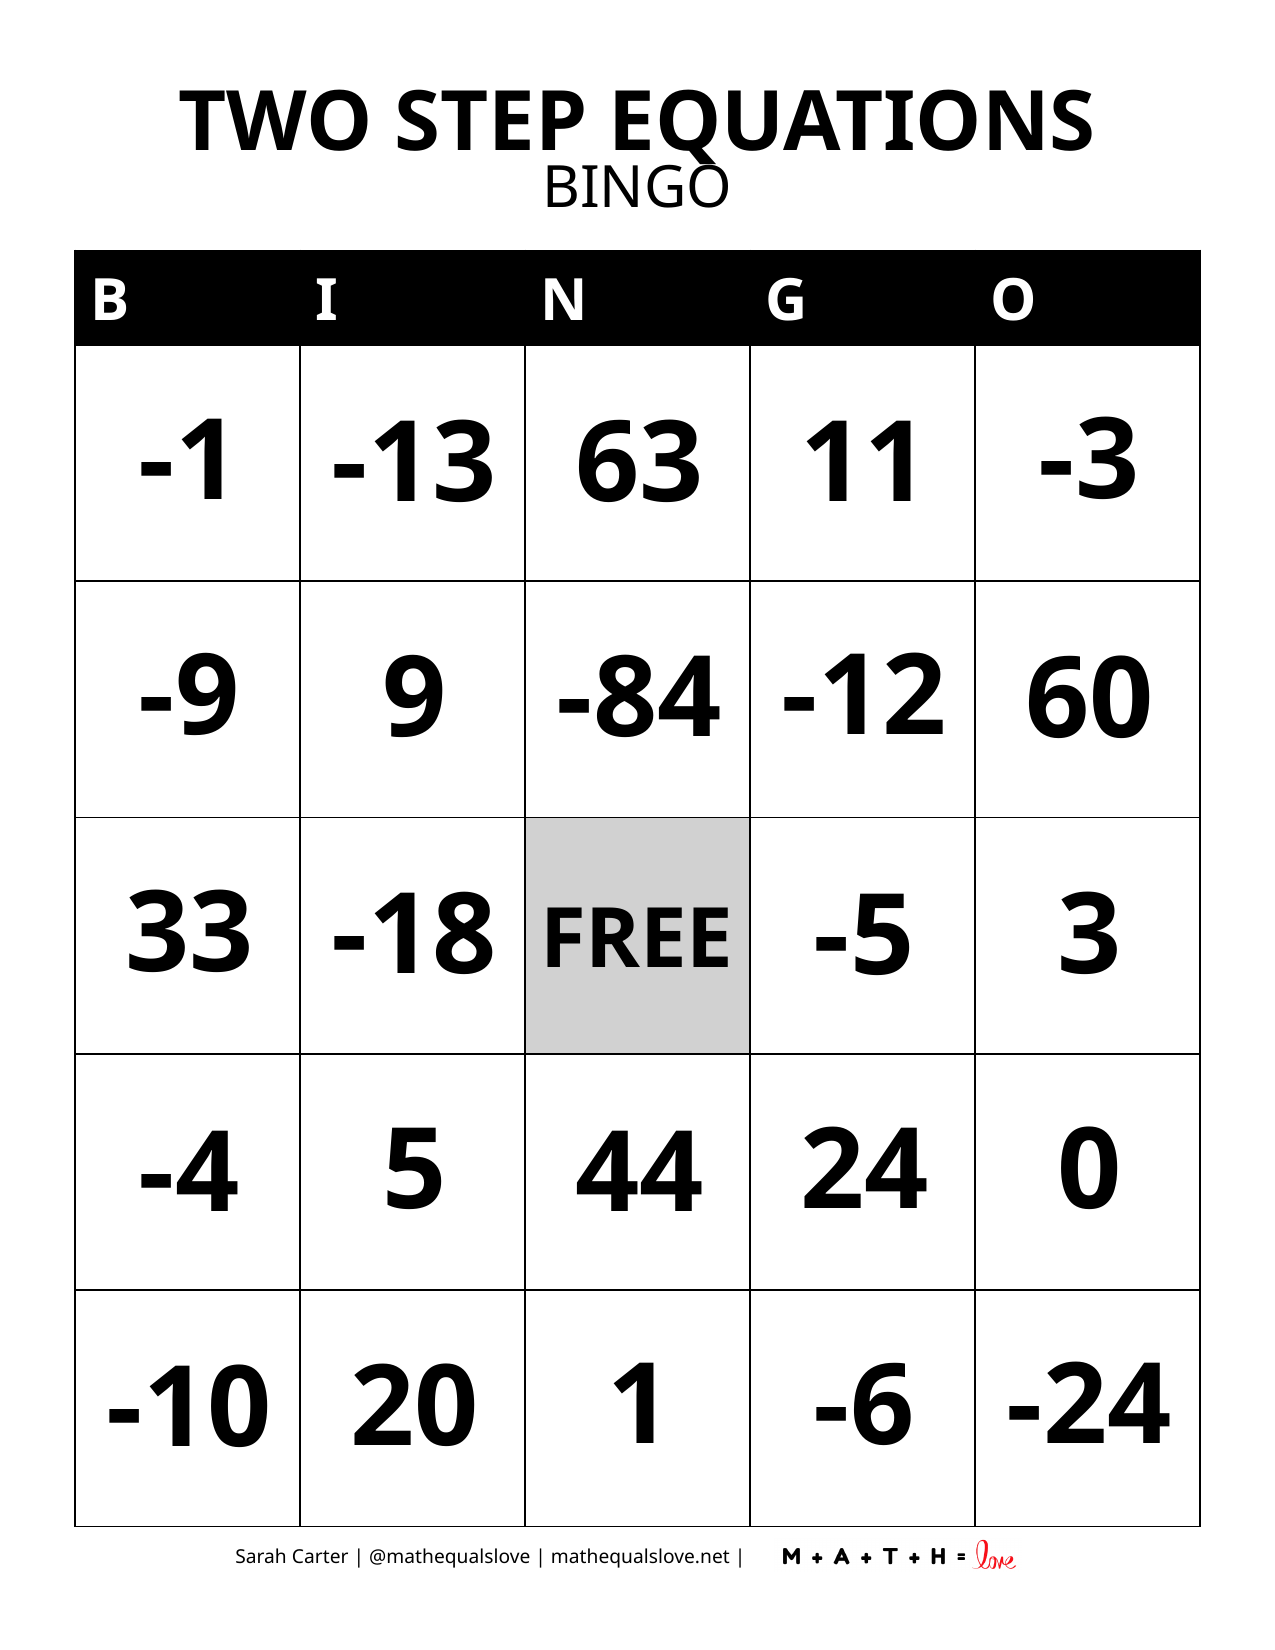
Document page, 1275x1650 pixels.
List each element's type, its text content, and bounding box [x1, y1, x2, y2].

text_box 0 [975, 1139, 1203, 1187]
table_cell [76, 1190, 299, 1289]
table_cell [976, 818, 1199, 905]
table_cell [301, 1291, 524, 1376]
table_cell [301, 818, 524, 905]
table_cell [76, 713, 299, 817]
table_cell [526, 1190, 749, 1289]
text_box -1 [75, 430, 303, 478]
table_header O [976, 251, 1199, 344]
table_cell [976, 953, 1199, 1053]
text_box BINGO [74, 175, 1200, 226]
text_box TWO STEP EQUATIONS [74, 59, 1200, 175]
table_cell [976, 582, 1199, 668]
table_cell [301, 481, 524, 580]
table_cell [526, 480, 749, 580]
table_cell FREE [526, 818, 749, 1053]
table_header N [526, 251, 749, 344]
table_cell [526, 1422, 749, 1526]
text_box -24 [975, 1374, 1203, 1422]
table_cell [76, 1055, 299, 1142]
text_box -13 [300, 433, 528, 481]
text_box 5 [300, 1139, 528, 1187]
table_cell [751, 1291, 974, 1375]
table_cell [751, 1423, 974, 1526]
table_header B [76, 251, 299, 344]
table_cell [976, 1422, 1199, 1526]
text_box 1 [525, 1374, 753, 1422]
table_cell [751, 1188, 974, 1289]
table_cell [751, 346, 974, 433]
table_cell [301, 953, 524, 1053]
table_cell [976, 716, 1199, 817]
text_box 9 [300, 667, 528, 715]
table_cell [751, 713, 974, 817]
table_cell [976, 1187, 1199, 1289]
text_box 24 [750, 1140, 978, 1188]
table_cell [751, 818, 974, 906]
text_box -5 [750, 906, 978, 954]
text_box -4 [75, 1142, 303, 1190]
table_cell [526, 346, 749, 432]
table_cell [301, 1055, 524, 1139]
table_cell [76, 582, 299, 665]
table_cell [76, 818, 299, 903]
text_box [220, 1535, 1055, 1576]
table_cell [976, 1291, 1199, 1374]
table_cell [301, 1187, 524, 1289]
text_box 3 [975, 905, 1203, 953]
text_box -3 [975, 429, 1203, 477]
text_box 60 [975, 668, 1203, 716]
table_cell [526, 1055, 749, 1142]
table_cell [751, 582, 974, 665]
table_cell [751, 954, 974, 1053]
table_cell [526, 582, 749, 667]
table_cell [76, 1291, 299, 1377]
text_box -10 [75, 1377, 303, 1425]
text_box -18 [300, 905, 528, 953]
text_box 63 [525, 432, 753, 480]
table_header I [301, 251, 524, 344]
table_cell [76, 951, 299, 1053]
table_cell [76, 1425, 299, 1526]
table_cell [526, 715, 749, 817]
text_box -6 [750, 1375, 978, 1423]
table_cell [301, 1424, 524, 1526]
table_cell [301, 346, 524, 433]
table_cell [976, 1055, 1199, 1139]
table_header G [751, 251, 974, 344]
text_box 44 [525, 1142, 753, 1190]
table_cell [976, 346, 1199, 429]
table_cell [751, 481, 974, 580]
text_box 11 [750, 433, 978, 481]
table_cell [526, 1291, 749, 1374]
table_cell [751, 1055, 974, 1140]
table_cell [76, 478, 299, 580]
text_box -9 [75, 665, 303, 713]
text_box 20 [300, 1376, 528, 1424]
table_cell [301, 582, 524, 667]
text_box -84 [528, 667, 753, 715]
text_box 33 [75, 903, 303, 951]
text_box -12 [750, 665, 978, 713]
table_cell [976, 477, 1199, 580]
table_cell [76, 346, 299, 430]
table_cell [301, 715, 524, 817]
